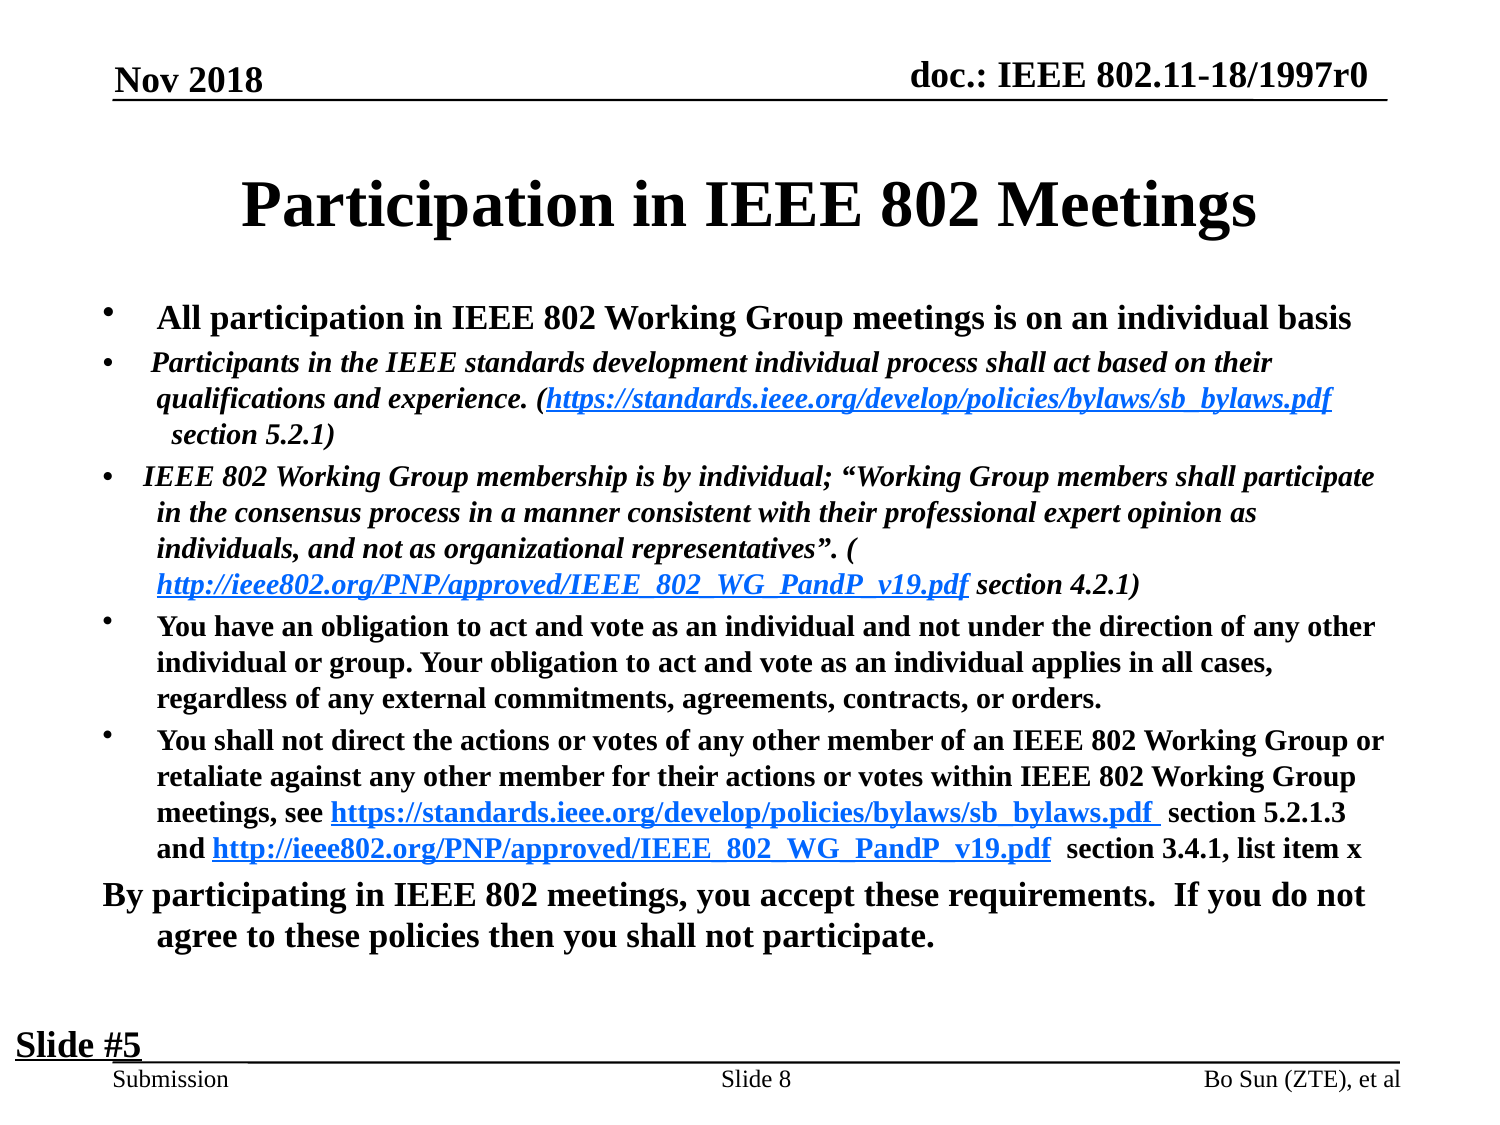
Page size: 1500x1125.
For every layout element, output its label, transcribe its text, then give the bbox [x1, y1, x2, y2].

text_box Slide #5 [0, 1012, 157, 1073]
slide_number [114, 54, 265, 101]
slide_number Slide 8 [712, 1061, 800, 1093]
footer Bo Sun (ZTE), et al [1200, 1061, 1402, 1093]
list All participation in IEEE 802 Working Group meetings is on an individual basis • Participants in the IEEE standards development individual process shall act based on their qualifications and experience. (https://standards.ieee.org/develop/policies/bylaws/sb_bylaws.pdf section 5.2.1) • IEEE 802 Working Group membership is by individual; “Working Group members shall participate in the consensus process in a manner consistent with their professional expert opinion as individuals, and not as organizational representatives”. (http://ieee802.org/PNP/approved/IEEE_802_WG_PandP_v19.pdf section 4.2.1) You have an obligation to act and vote as an individual and not under the direction of any other individual or group. Your obligation to act and vote as an individual applies in all cases, regardless of any external commitments, agreements, contracts, or orders. You shall not direct the actions or votes of any other member of an IEEE 802 Working Group or retaliate against any other member for their actions or votes within IEEE 802 Working Group meetings, see https://standards.ieee.org/develop/policies/bylaws/sb_bylaws.pdf section 5.2.1.3 and http://ieee802.org/PNP/approved/IEEE_802_WG_PandP_v19.pdf section 3.4.1, list item x By participating in IEEE 802 meetings, you accept these requirements. If you do not agree to these policies then you shall not participate. [87, 287, 1413, 988]
title Participation in IEEE 802 Meetings [112, 112, 1388, 287]
